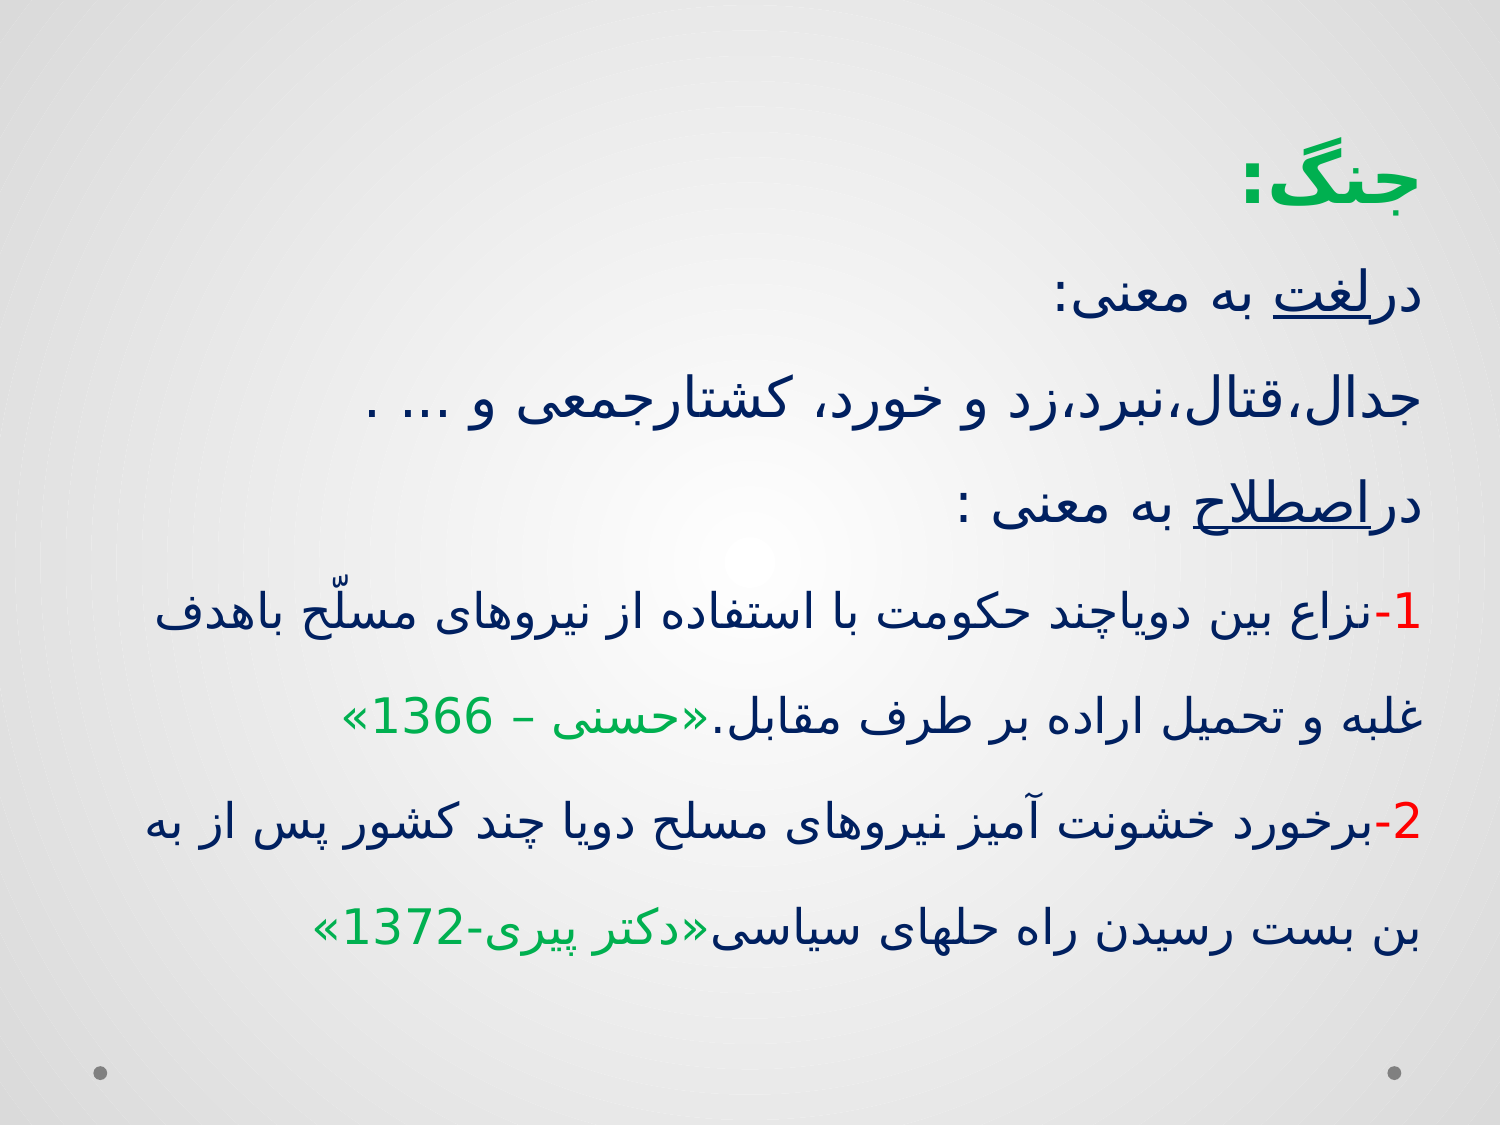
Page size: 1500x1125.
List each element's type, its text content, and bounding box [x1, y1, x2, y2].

title جنگ: درلغت به معنی: جدال،قتال،نبرد،زد و خورد، کشتارجمعی و ... . دراصطلاح به معنی : 1-نزاع بین دویاچند حکومت با استفاده از نیروهای مسلّح باهدف غلبه و تحمیل اراده بر طرف مقابل.«حسنی – 1366» 2-برخورد خشونت آمیز نیروهای مسلح دویا چند کشور پس از به بن بست رسیدن راه حلهای سیاسی«دکتر پیری-1372» [88, 91, 1439, 1083]
